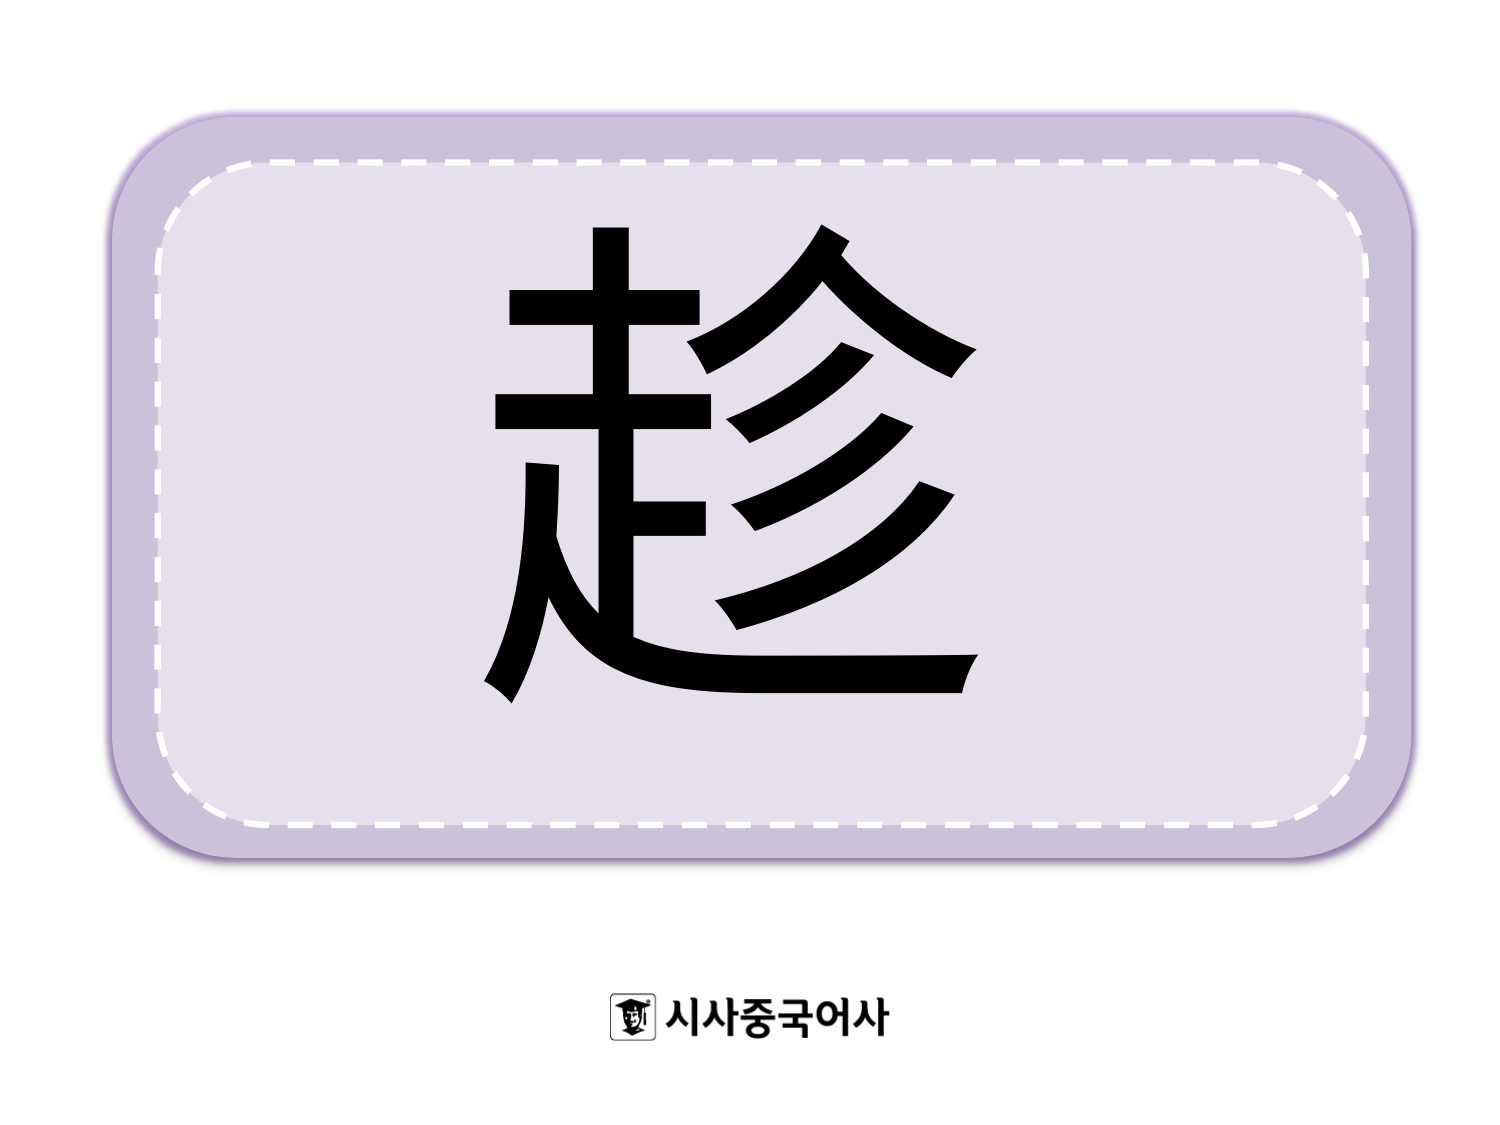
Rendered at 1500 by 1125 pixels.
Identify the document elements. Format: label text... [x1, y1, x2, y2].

text_box 趁 [171, 125, 1380, 788]
picture [602, 987, 898, 1047]
text_box [162, 160, 1371, 824]
